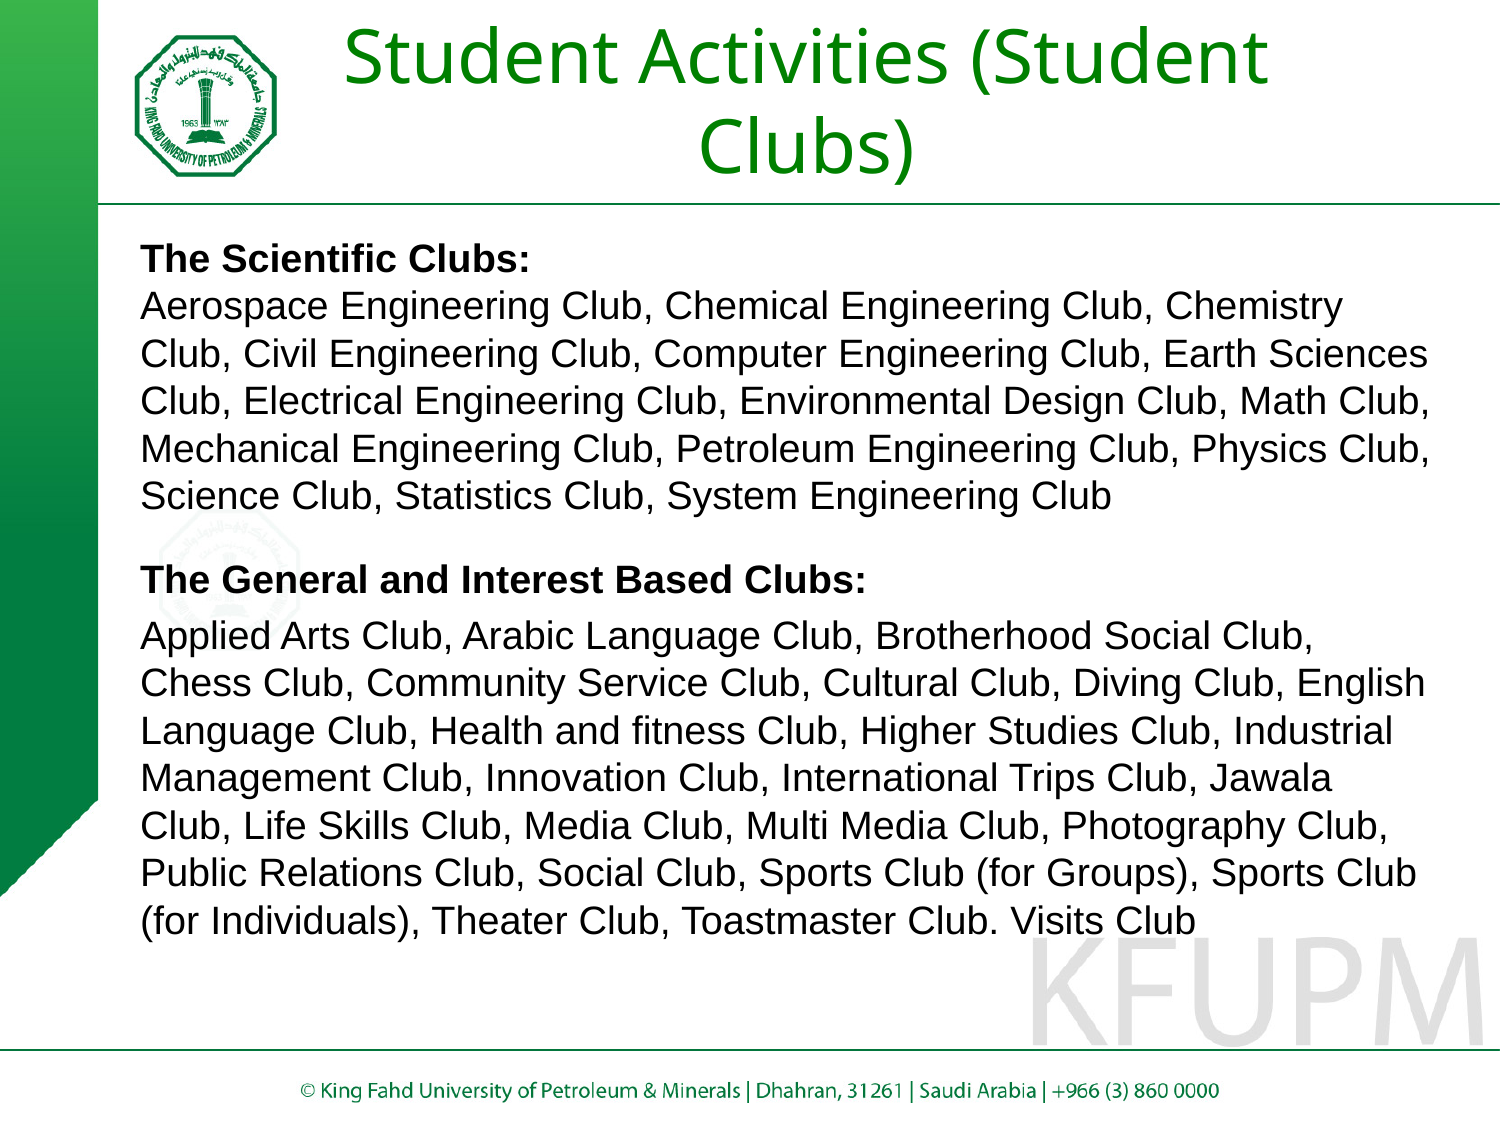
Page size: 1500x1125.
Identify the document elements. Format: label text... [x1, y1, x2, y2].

title Student Activities (Student Clubs) [237, 21, 1376, 176]
picture [0, 0, 1500, 1103]
list The Scientific Clubs: Aerospace Engineering Club, Chemical Engineering Club, Chemistry Club, Civil Engineering Club, Computer Engineering Club, Earth Sciences Club, Electrical Engineering Club, Environmental Design Club, Math Club, Mechanical Engineering Club, Petroleum Engineering Club, Physics Club, Science Club, Statistics Club, System Engineering Club The General and Interest Based Clubs: Applied Arts Club, Arabic Language Club, Brotherhood Social Club, Chess Club, Community Service Club, Cultural Club, Diving Club, English Language Club, Health and fitness Club, Higher Studies Club, Industrial Management Club, Innovation Club, International Trips Club, Jawala Club, Life Skills Club, Media Club, Multi Media Club, Photography Club, Public Relations Club, Social Club, Sports Club (for Groups), Sports Club (for Individuals), Theater Club, Toastmaster Club. Visits Club [124, 224, 1451, 1051]
